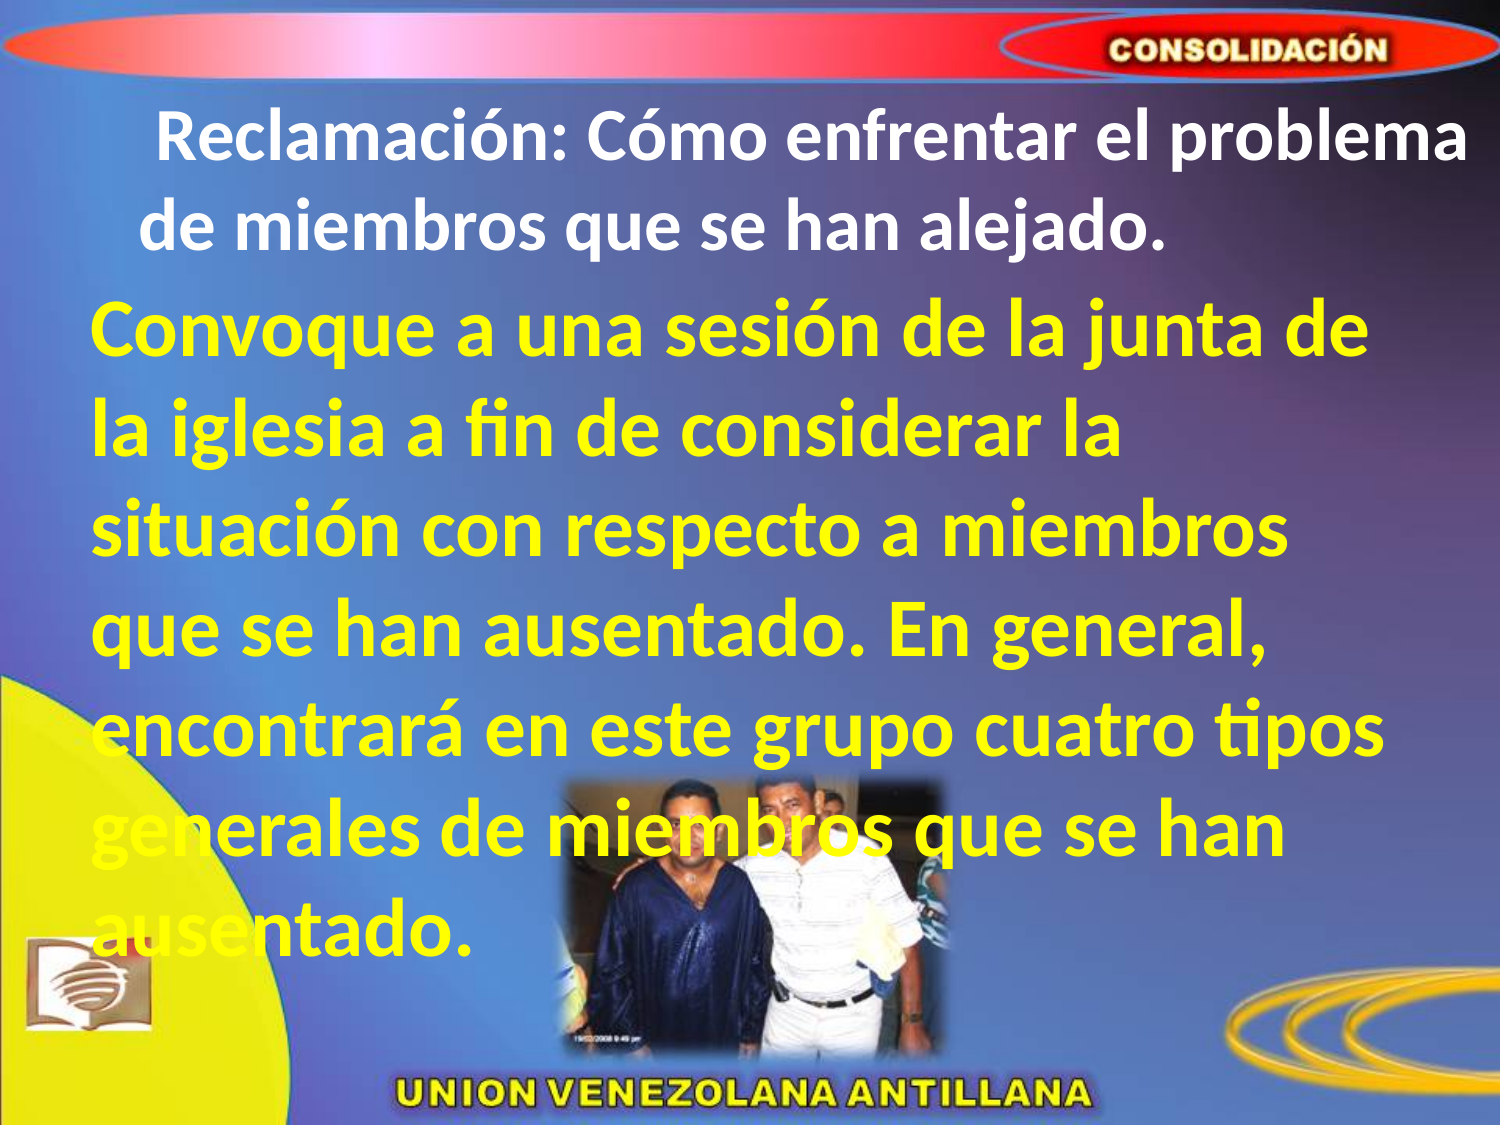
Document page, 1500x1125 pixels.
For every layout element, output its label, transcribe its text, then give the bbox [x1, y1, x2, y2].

title Reclamación: Cómo enfrentar el problema de miembros que se han alejado. [0, 82, 1489, 270]
picture [0, 0, 1500, 1125]
list Convoque a una sesión de la junta de la iglesia a fin de considerar la situación con respecto a miembros que se han ausentado. En general, encontrará en este grupo cuatro tipos generales de miembros que se han ausentado. [0, 270, 1430, 1008]
